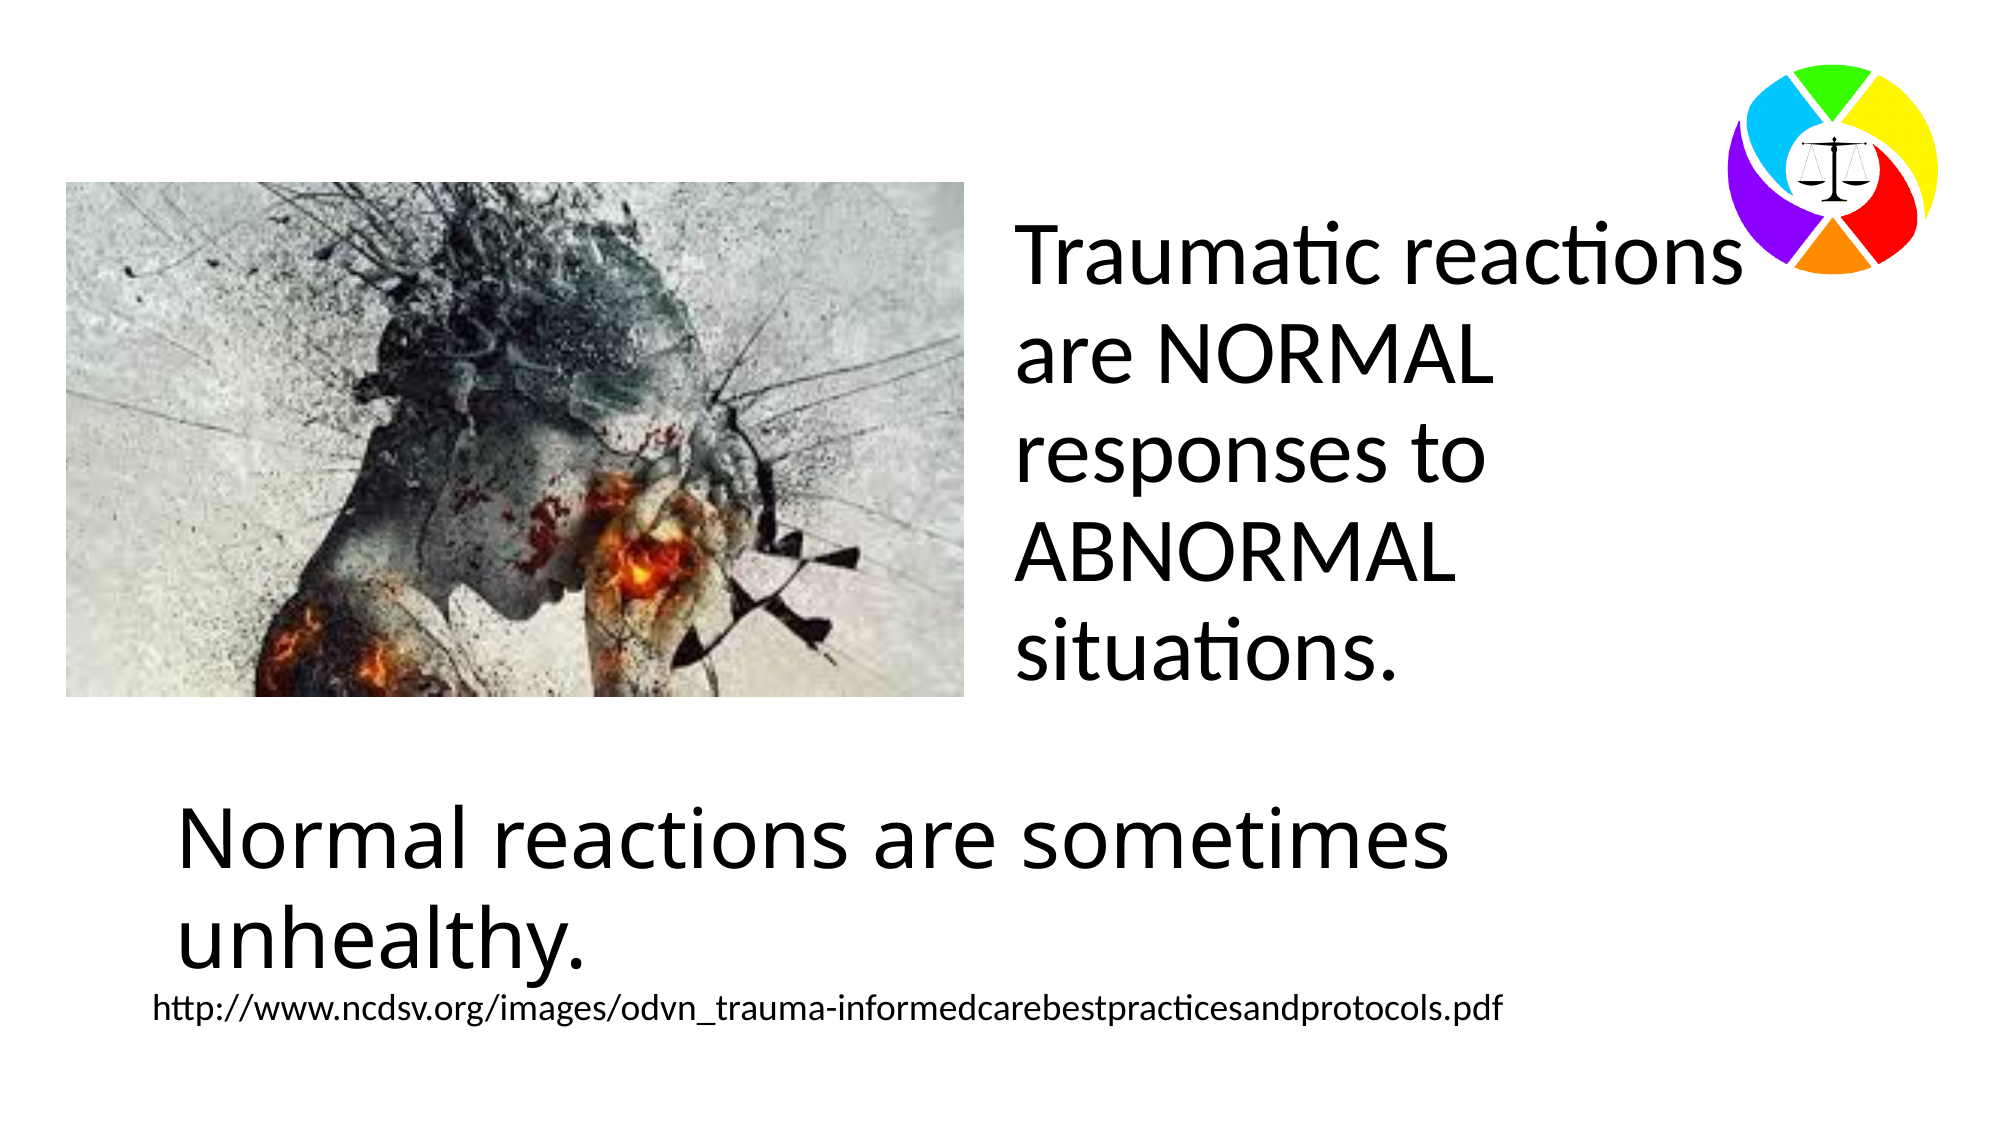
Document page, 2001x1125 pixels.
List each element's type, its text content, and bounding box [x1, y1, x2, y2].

text_box http://www.ncdsv.org/images/odvn_trauma-informedcarebestpracticesandprotocols.pdf [137, 975, 1788, 1035]
picture [66, 182, 964, 697]
title Traumatic reactions are NORMAL responses to ABNORMAL situations. [999, 182, 1872, 723]
text_box Normal reactions are sometimes unhealthy. [161, 777, 1788, 993]
picture [1694, 29, 1973, 308]
